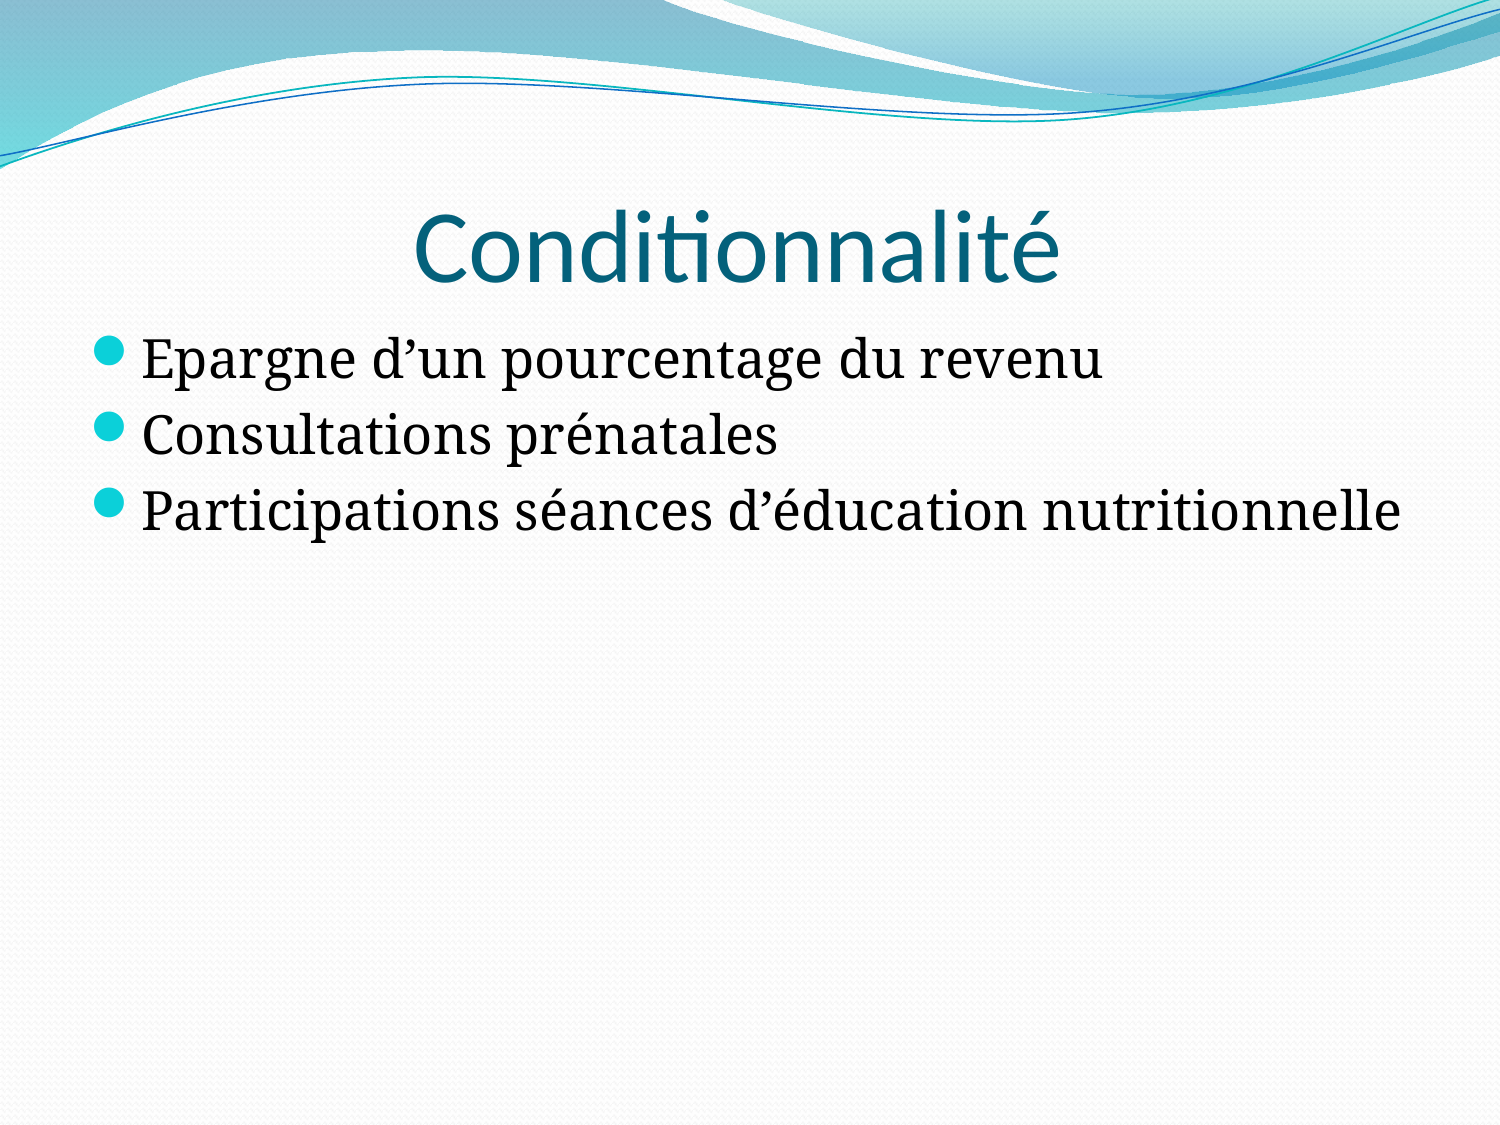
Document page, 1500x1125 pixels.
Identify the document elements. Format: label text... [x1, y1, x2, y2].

list Epargne d’un pourcentage du revenu Consultations prénatales Participations séances d’éducation nutritionnelle [75, 317, 1425, 1038]
title Conditionnalité [75, 115, 1425, 303]
